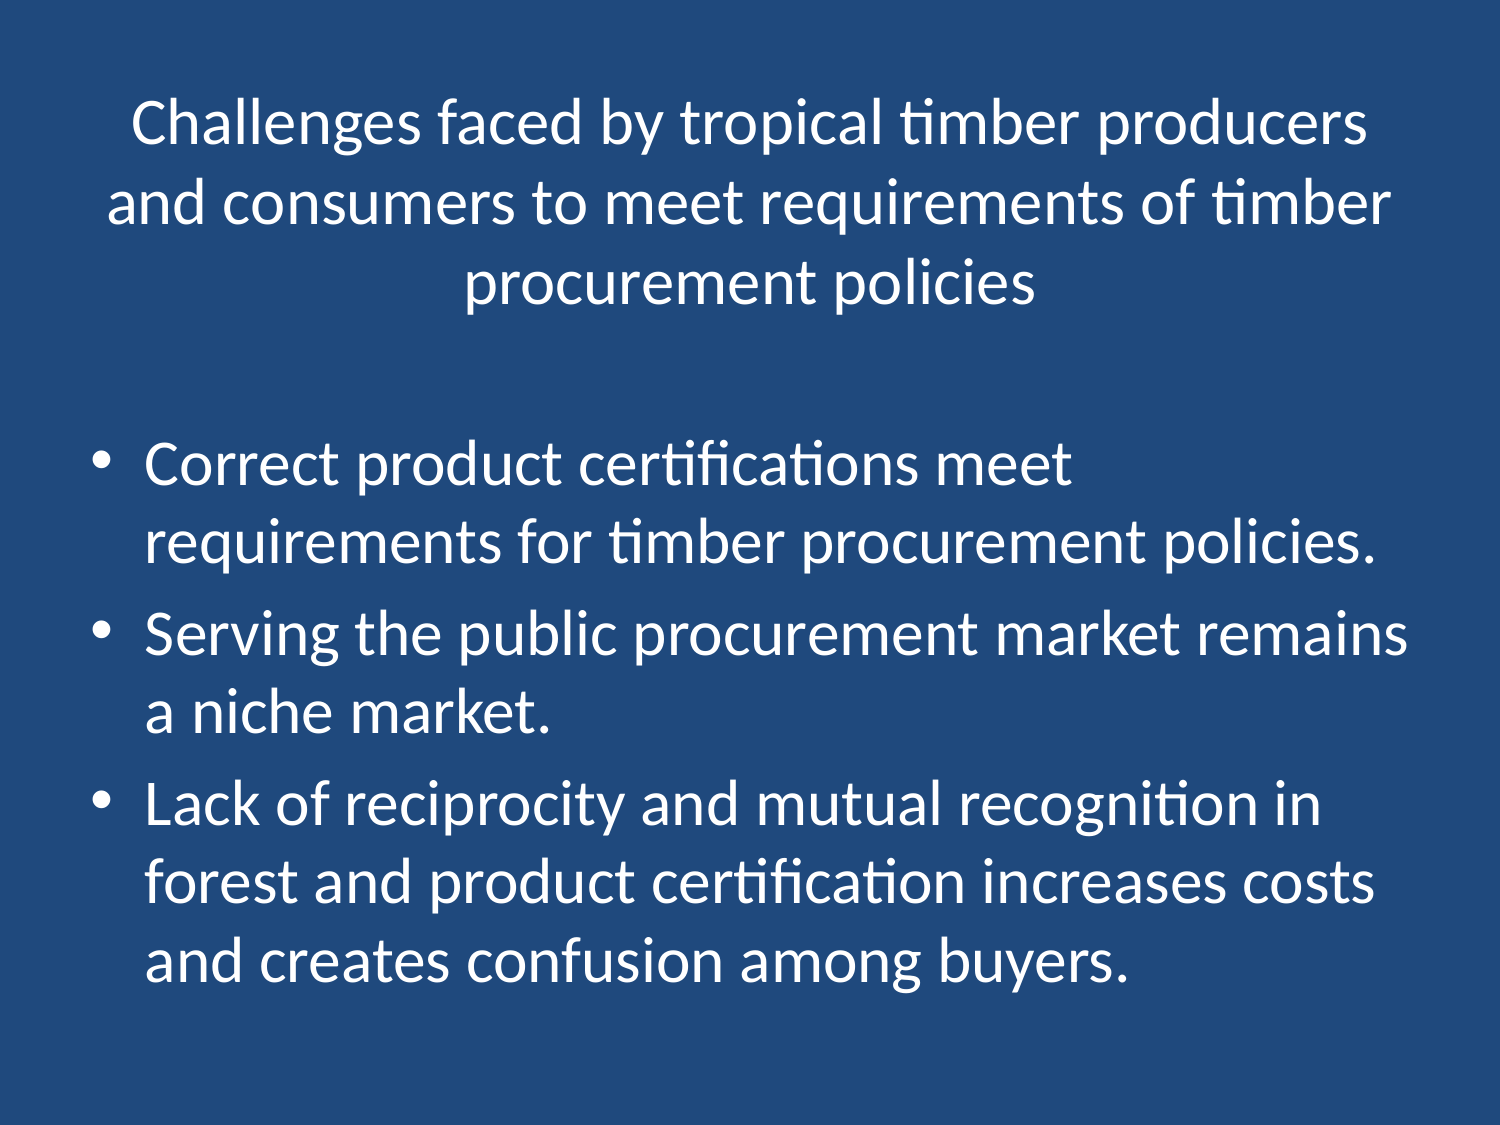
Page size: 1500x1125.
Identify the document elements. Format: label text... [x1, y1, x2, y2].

list Correct product certifications meet requirements for timber procurement policies. Serving the public procurement market remains a niche market. Lack of reciprocity and mutual recognition in forest and product certification increases costs and creates confusion among buyers. [75, 412, 1425, 1005]
title Challenges faced by tropical timber producers and consumers to meet requirements of timber procurement policies [75, 45, 1425, 350]
